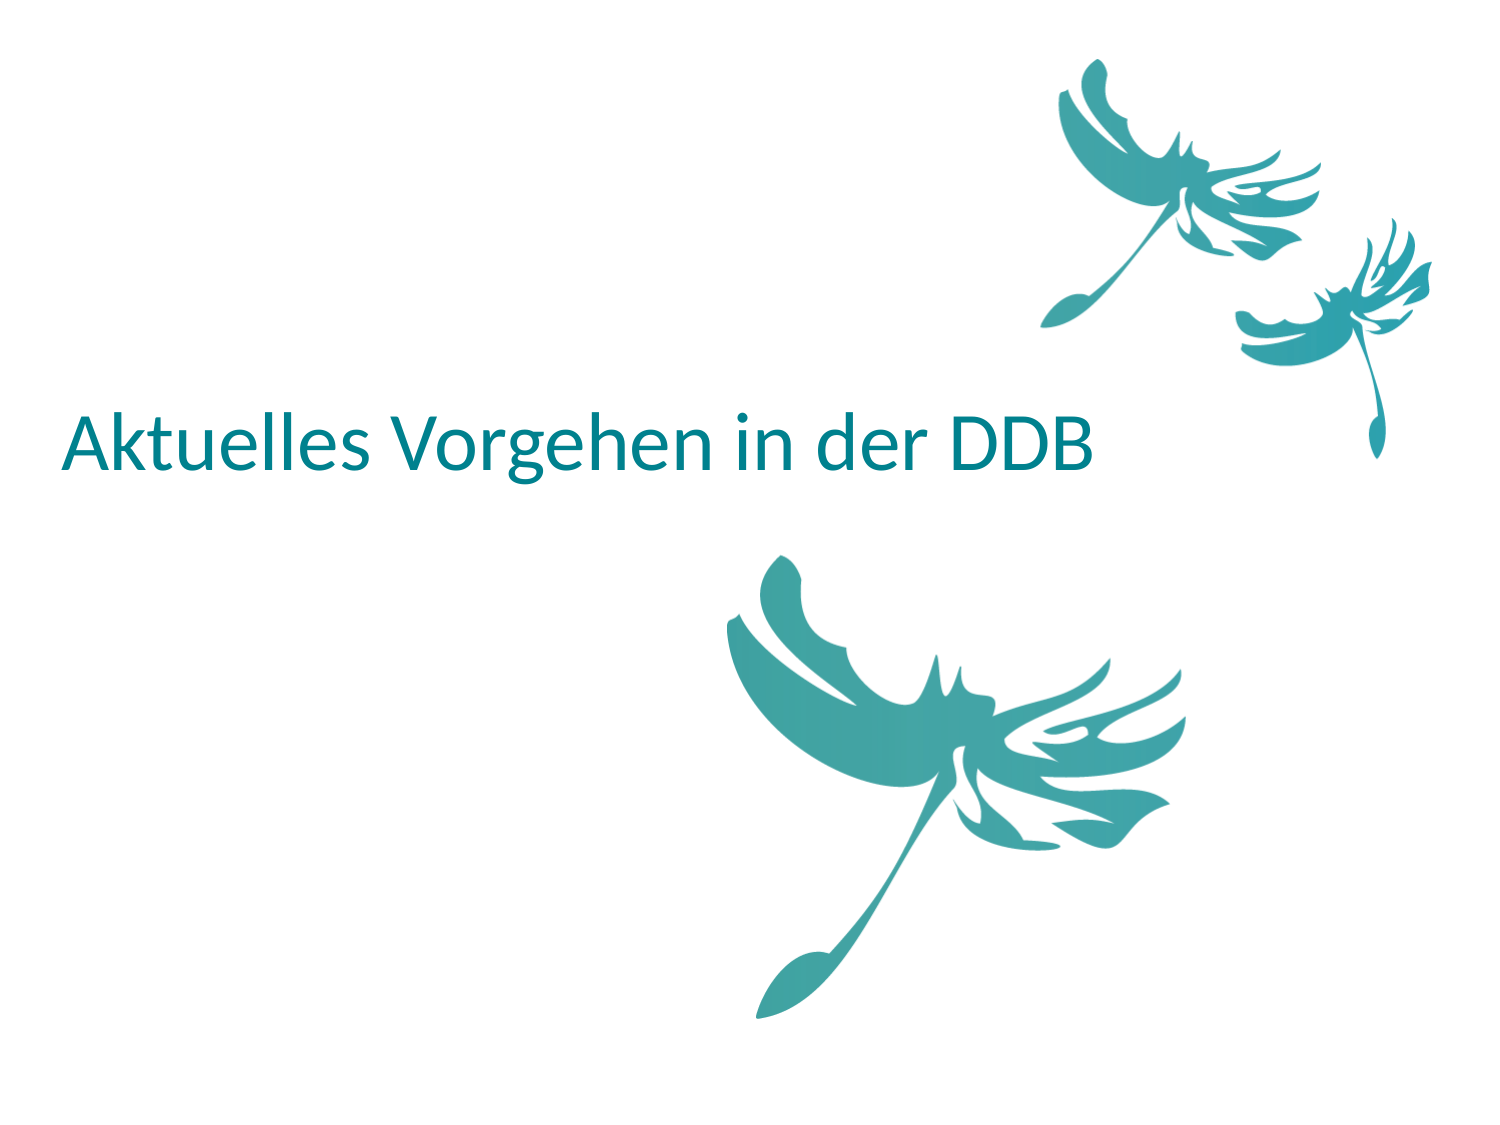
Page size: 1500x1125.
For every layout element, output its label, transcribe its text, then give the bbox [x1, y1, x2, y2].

list Aktuelles Vorgehen in der DDB [46, 379, 1239, 488]
picture [727, 59, 1432, 1019]
